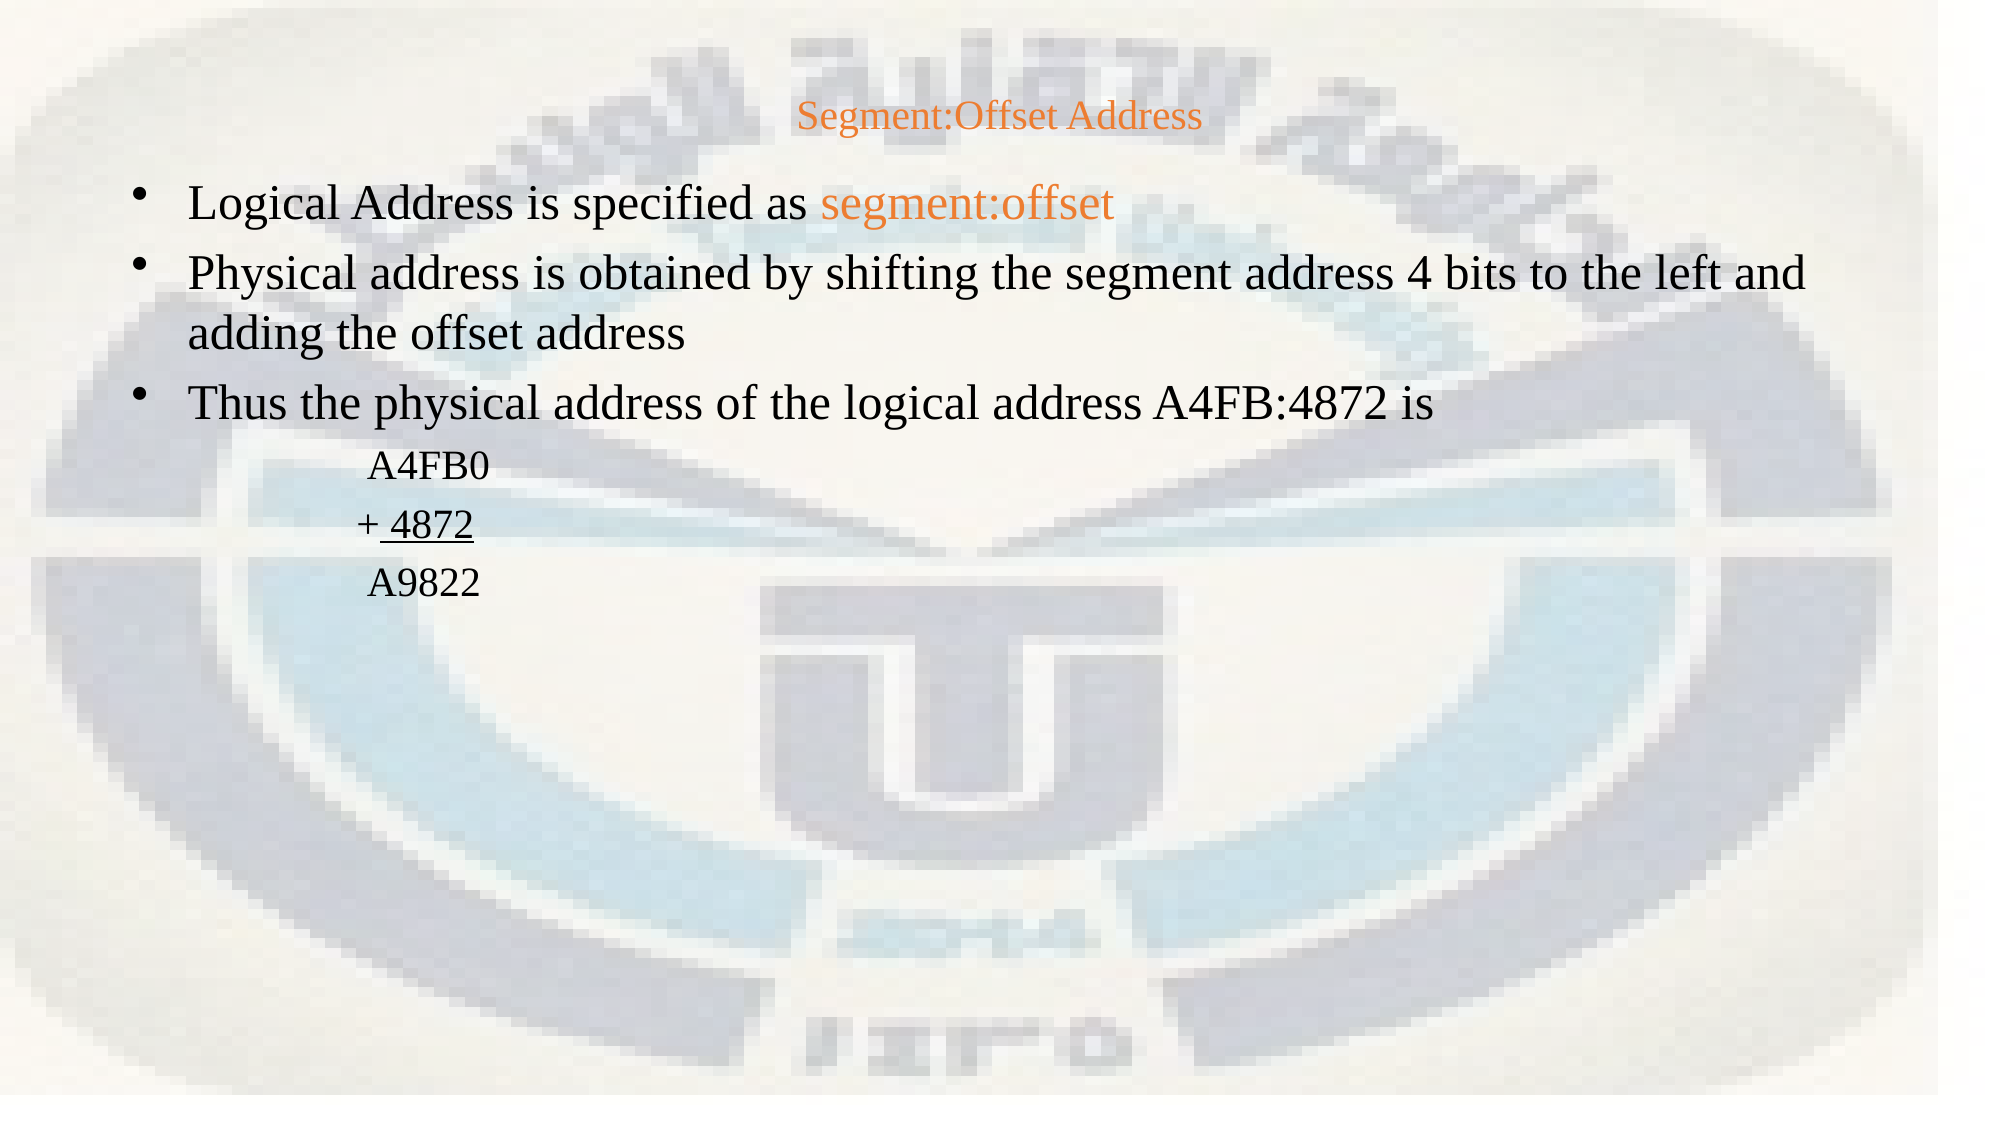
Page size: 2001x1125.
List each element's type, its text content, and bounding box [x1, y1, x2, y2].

text_box Logical Address is specified as segment:offset Physical address is obtained by shifting the segment address 4 bits to the left and adding the offset address Thus the physical address of the logical address A4FB:4872 is A4FB0 + 4872 A9822 [116, 162, 1900, 1000]
text_box Segment:Offset Address [150, 50, 1850, 162]
text_box Label Operator Operand[s] ;Comment INIT: mov ax, bx ; Copy contents of bx into ax Label - INIT: Operator - mov Operands - ax and bx Comment - alphanumeric string between ; and \n Not case sensitive Unlike other assemblers, destination operand is first mov is the mnemonic that the assembler translates into an opcode [0, 0, 2000, 1125]
